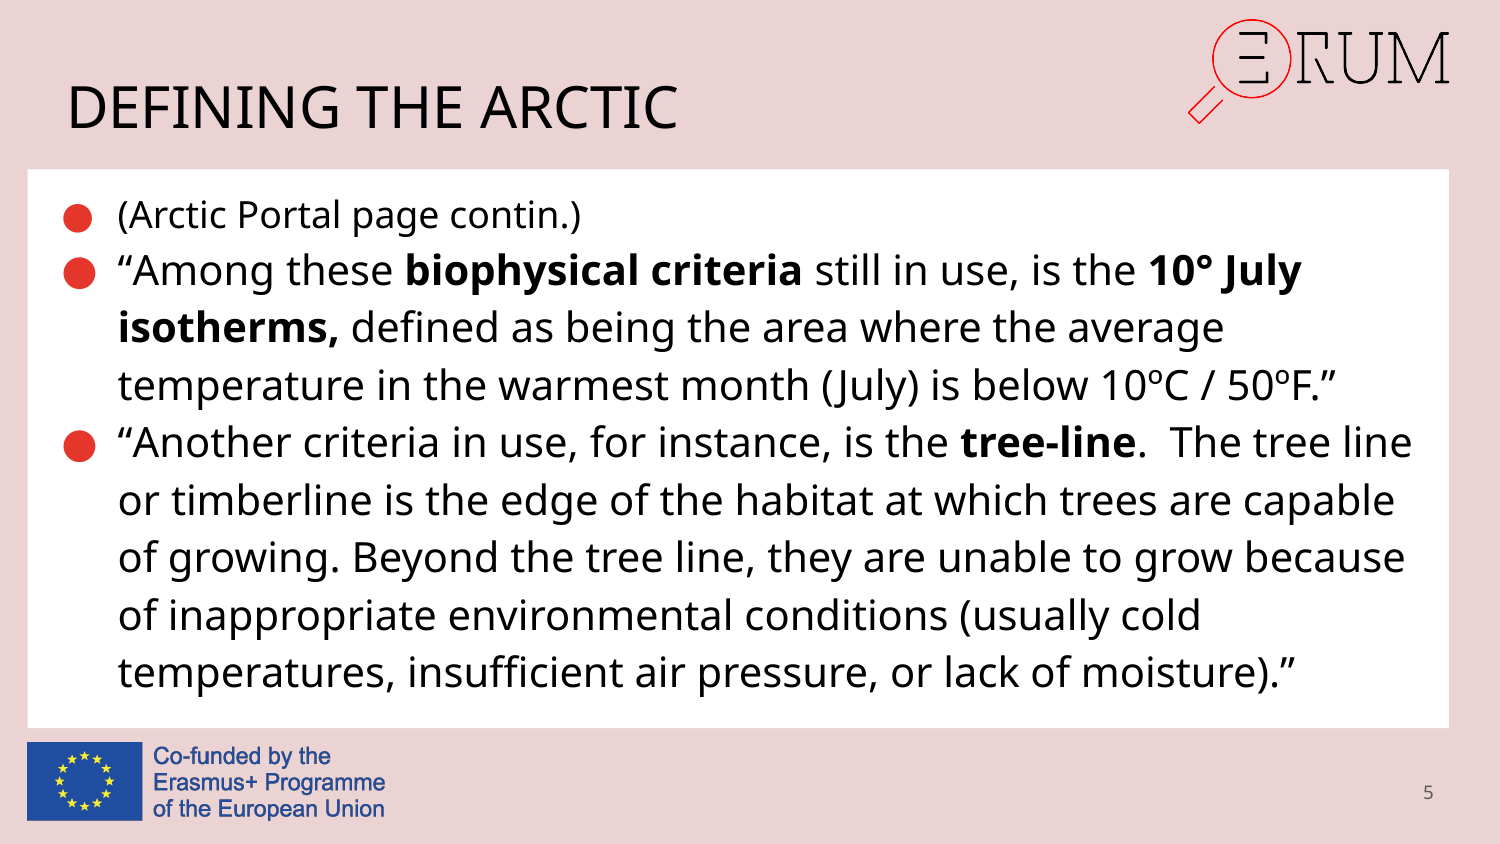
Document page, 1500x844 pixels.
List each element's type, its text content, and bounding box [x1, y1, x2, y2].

picture [1136, 0, 1500, 137]
slide_number 5 [1358, 761, 1449, 826]
title DEFINING THE ARCTIC [51, 55, 1168, 150]
picture [27, 742, 385, 821]
list (Arctic Portal page contin.) “Among these biophysical criteria still in use, is the 10° July isotherms, defined as being the area where the average temperature in the warmest month (July) is below 10ºC / 50ºF.” “Another criteria in use, for instance, is the tree-line. The tree line or timberline is the edge of the habitat at which trees are capable of growing. Beyond the tree line, they are unable to grow because of inappropriate environmental conditions (usually cold temperatures, insufficient air pressure, or lack of moisture).” [27, 169, 1449, 729]
